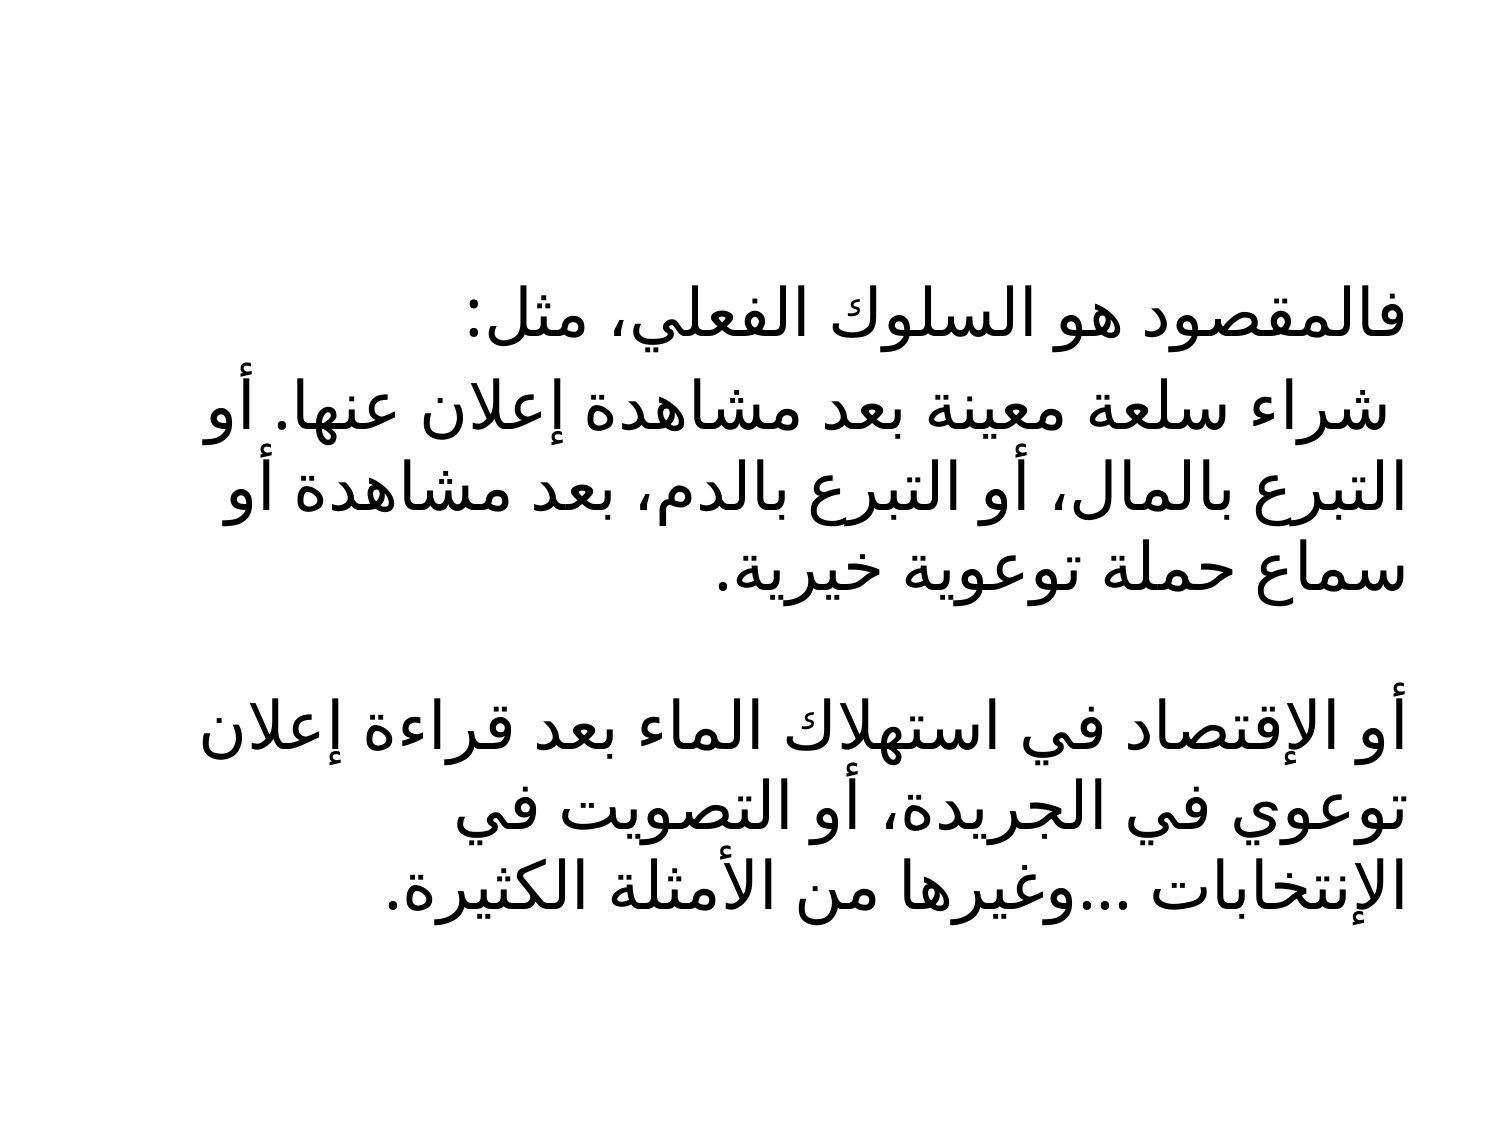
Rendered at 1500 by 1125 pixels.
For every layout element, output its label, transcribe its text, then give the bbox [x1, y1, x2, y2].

list فالمقصود هو السلوك الفعلي، مثل: شراء سلعة معينة بعد مشاهدة إعلان عنها. أو التبرع بالمال، أو التبرع بالدم، بعد مشاهدة أو سماع حملة توعوية خيرية. أو الإقتصاد في استهلاك الماء بعد قراءة إعلان توعوي في الجريدة، أو التصويت في الإنتخابات ...وغيرها من الأمثلة الكثيرة. [75, 262, 1425, 1005]
